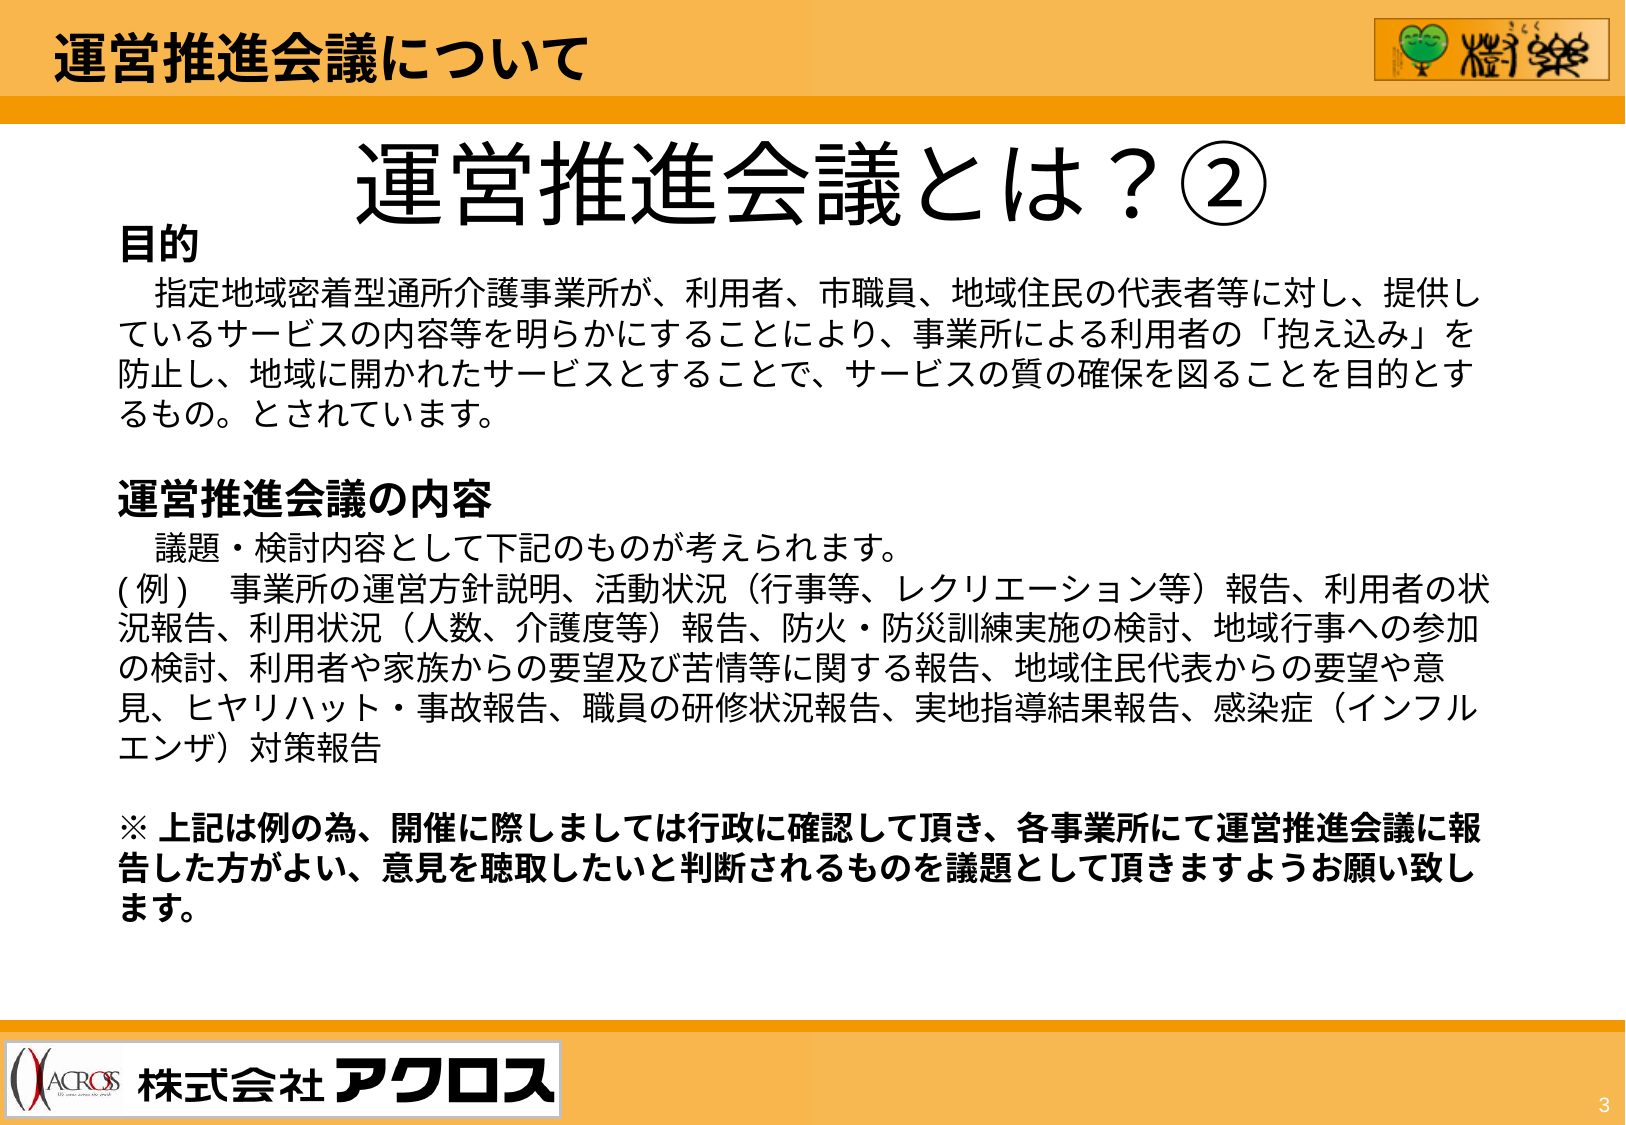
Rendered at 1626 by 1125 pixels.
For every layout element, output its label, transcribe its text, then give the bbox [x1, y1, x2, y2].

picture [0, 0, 1625, 124]
text_box 運営推進会議について [38, 0, 1004, 96]
text_box 目的 指定地域密着型通所介護事業所が、利用者、市職員、地域住民の代表者等に対し、提供しているサービスの内容等を明らかにすることにより、事業所による利用者の「抱え込み」を防止し、地域に開かれたサービスとすることで、サービスの質の確保を図ることを目的とするもの。とされています。 運営推進会議の内容 議題・検討内容として下記のものが考えられます。 (例) 事業所の運営方針説明、活動状況（行事等、レクリエーション等）報告、利用者の状況報告、利用状況（人数、介護度等）報告、防火・防災訓練実施の検討、地域行事への参加の検討、利用者や家族からの要望及び苦情等に関する報告、地域住民代表からの要望や意見、ヒヤリハット・事故報告、職員の研修状況報告、実地指導結果報告、感染症（インフルエンザ）対策報告 ※上記は例の為、開催に際しましては行政に確認して頂き、各事業所にて運営推進会議に報告した方がよい、意見を聴取したいと判断されるものを議題として頂きますようお願い致します。 [100, 243, 1520, 968]
picture [0, 1020, 1625, 1125]
slide_number 3 [1452, 1082, 1625, 1125]
text_box 運営推進会議とは？② [81, 120, 1544, 238]
